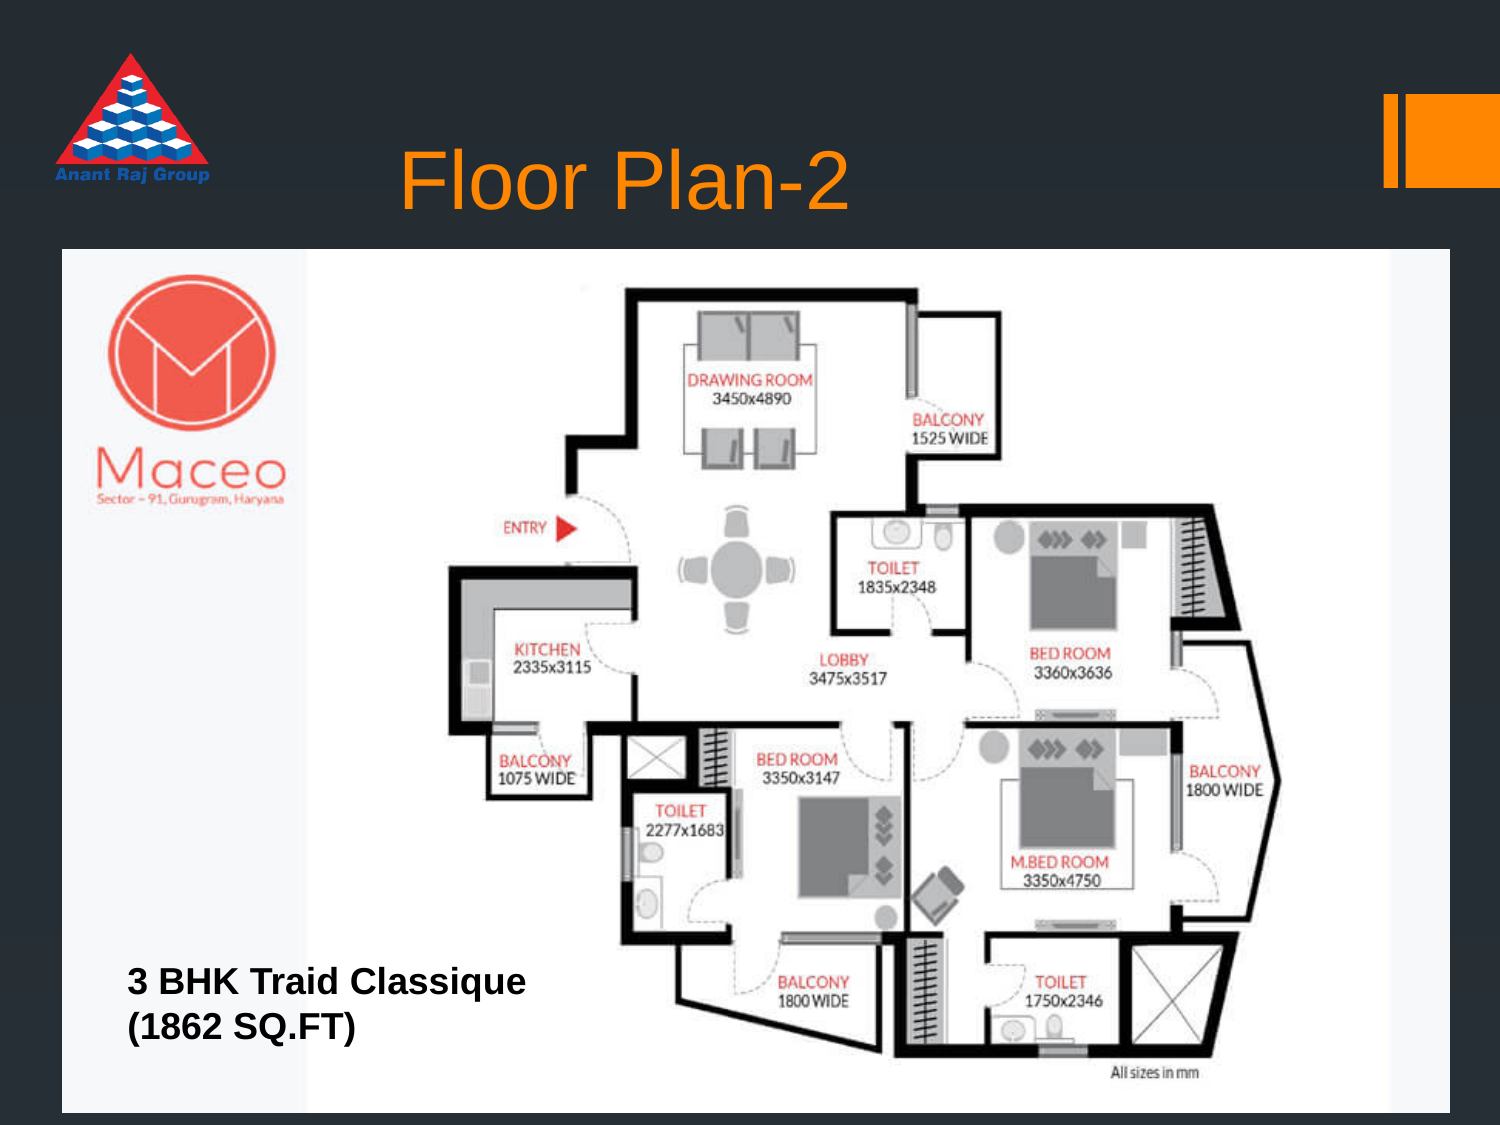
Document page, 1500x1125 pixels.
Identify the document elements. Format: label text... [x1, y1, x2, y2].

picture [49, 49, 213, 187]
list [61, 249, 1451, 1113]
title Floor Plan-2 [383, 87, 1497, 235]
